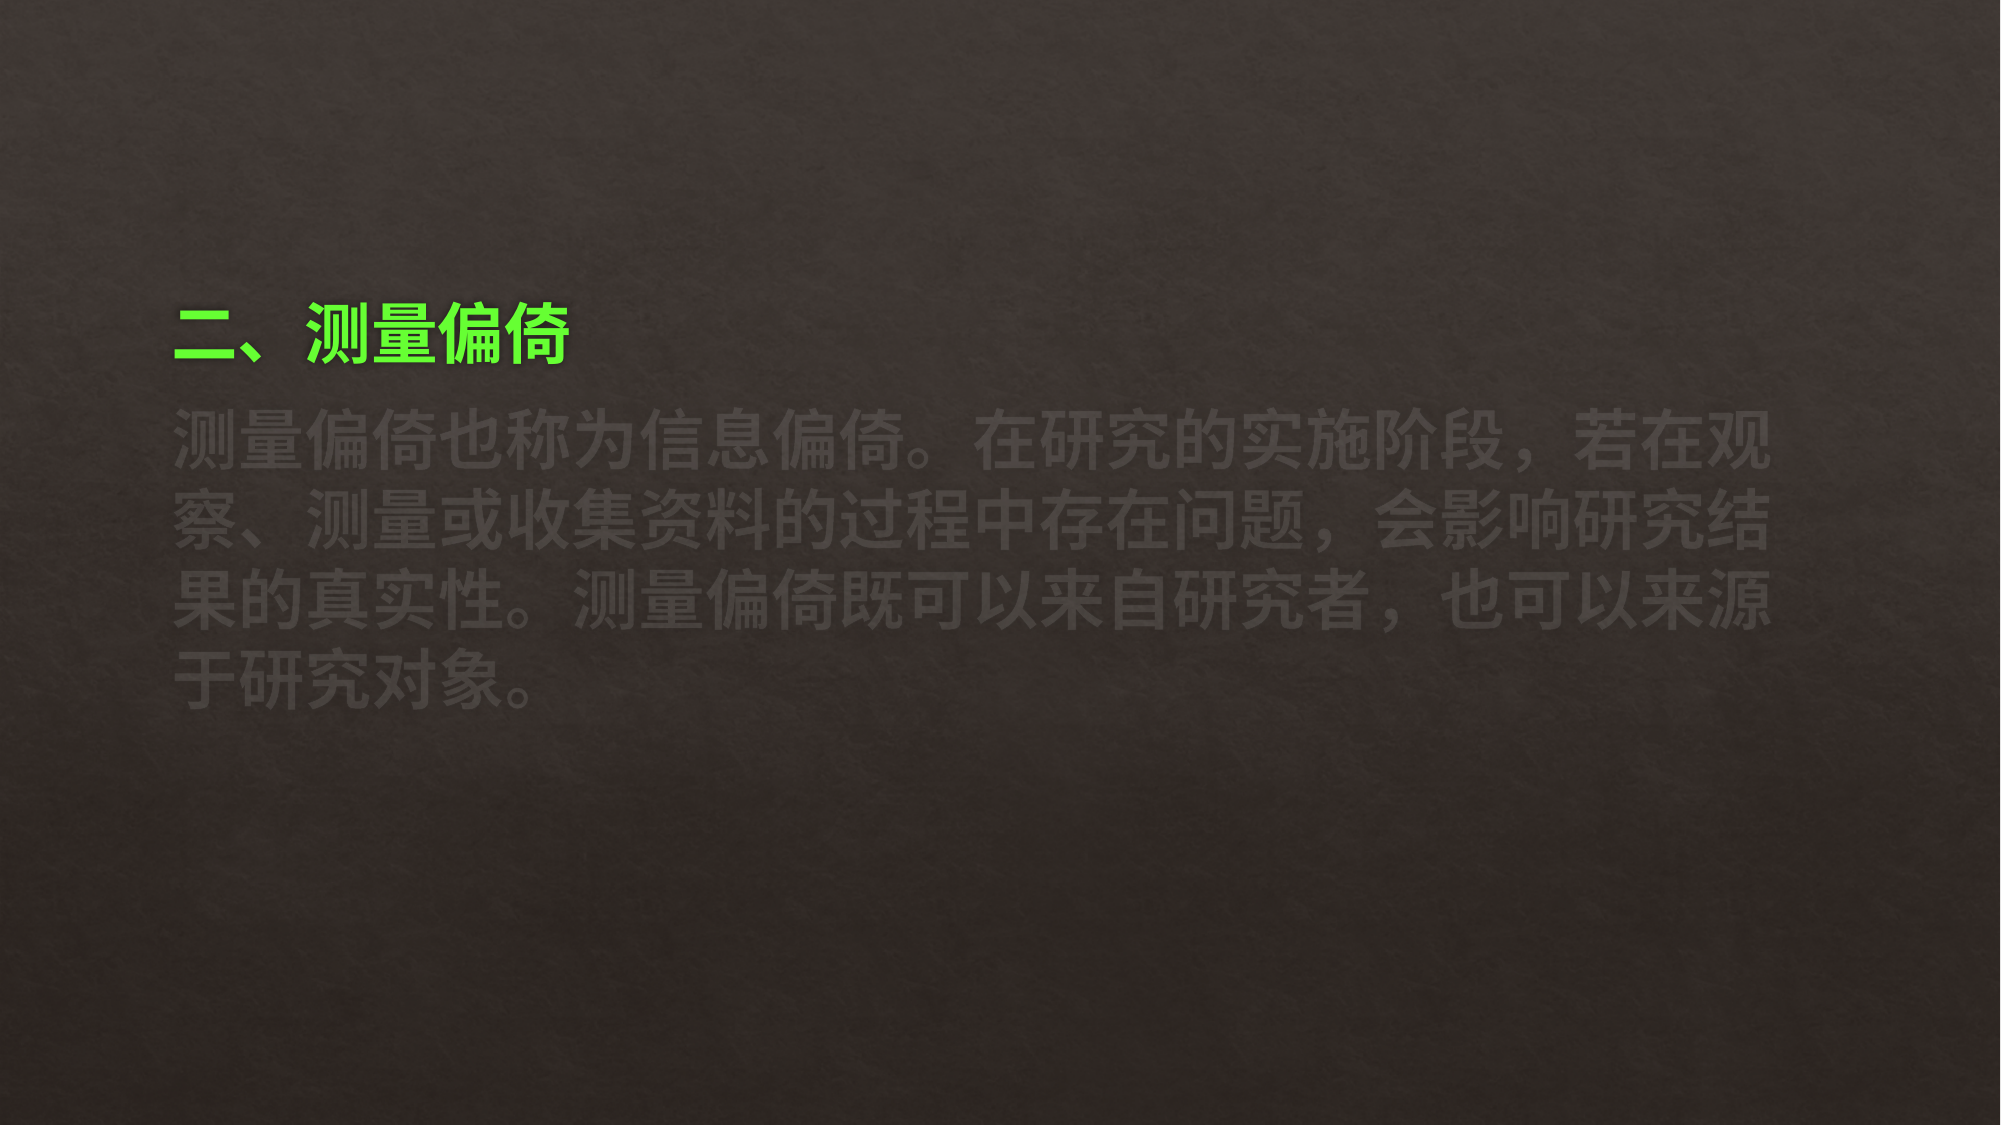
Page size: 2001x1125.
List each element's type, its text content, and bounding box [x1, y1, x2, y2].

list 二、测量偏倚 测量偏倚也称为信息偏倚。在研究的实施阶段，若在观察、测量或收集资料的过程中存在问题，会影响研究结果的真实性。测量偏倚既可以来自研究者，也可以来源于研究对象。 [149, 284, 1849, 950]
